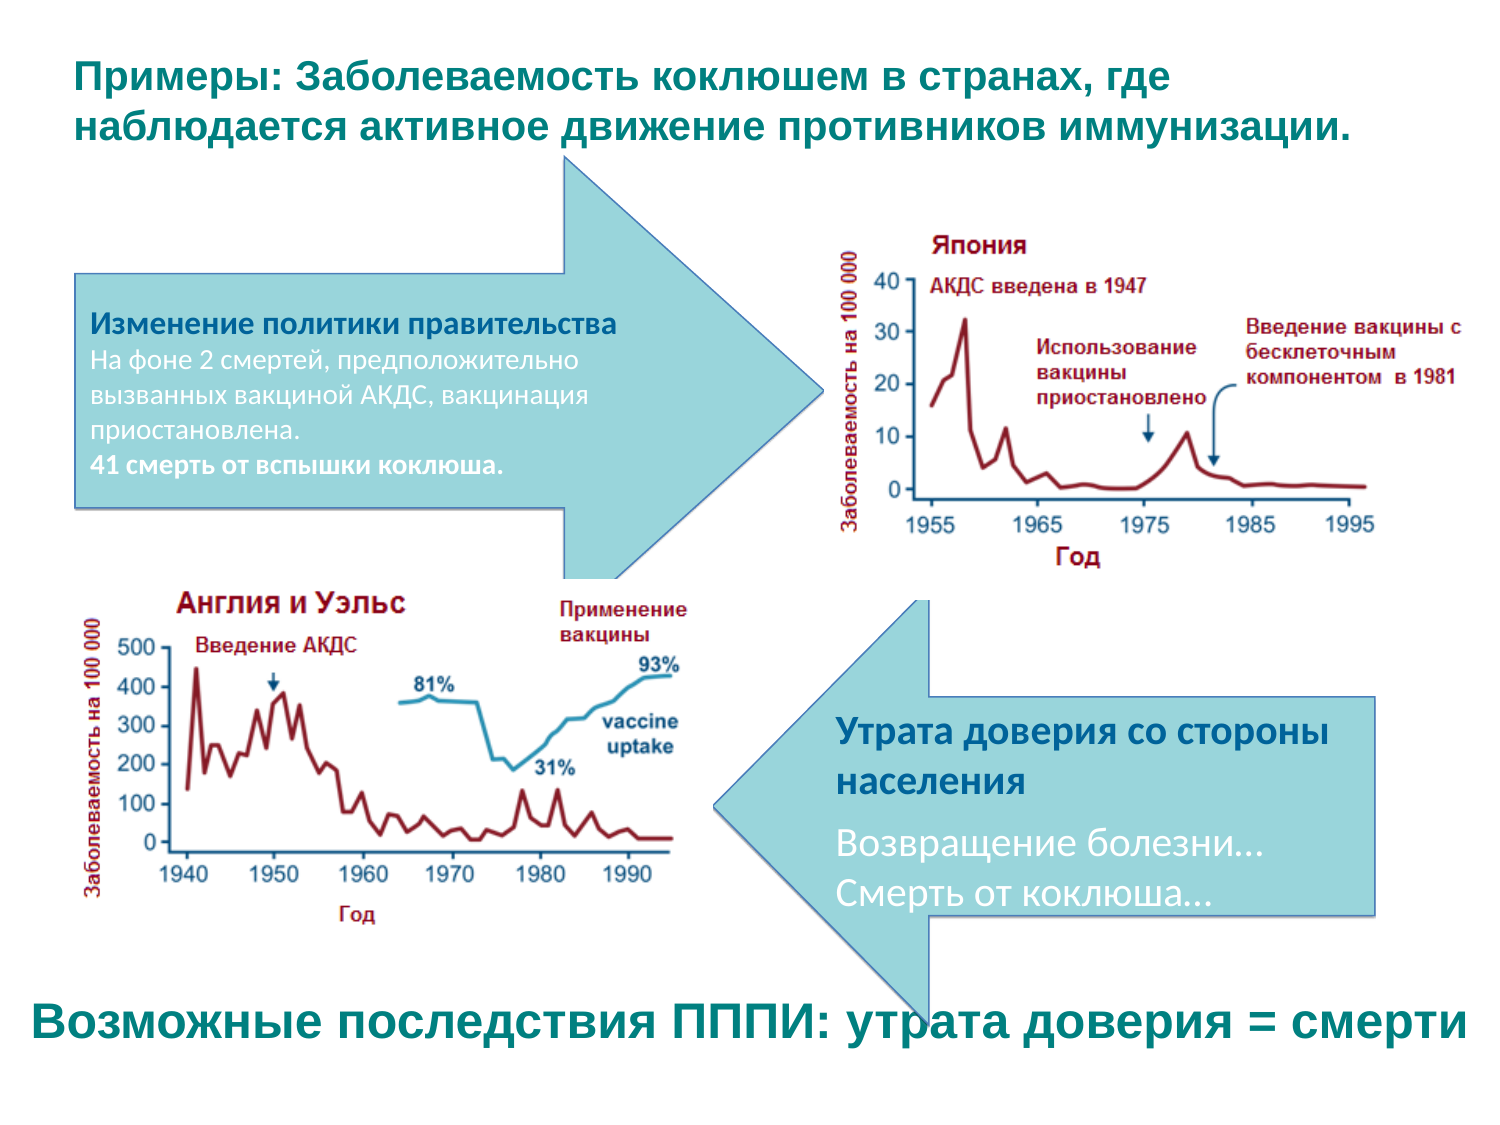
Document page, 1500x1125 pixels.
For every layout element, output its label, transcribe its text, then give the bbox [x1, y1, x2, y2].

text_box Изменение политики правительства На фоне 2 смертей, предположительно вызванных вакциной АКДС, вакцинация приостановлена. 41 смерть от вспышки коклюша. [75, 156, 818, 577]
text_box Утрата доверия со стороны населения Возвращение болезни… Смерть от коклюша… [716, 609, 1375, 1025]
picture [74, 578, 713, 953]
text_box Возможные последствия ПППИ: утрата доверия = смерти [0, 981, 1500, 1057]
text_box Примеры: Заболеваемость коклюшем в странах, где наблюдается активное движение противников иммунизации. [58, 41, 1375, 157]
picture [823, 226, 1483, 601]
